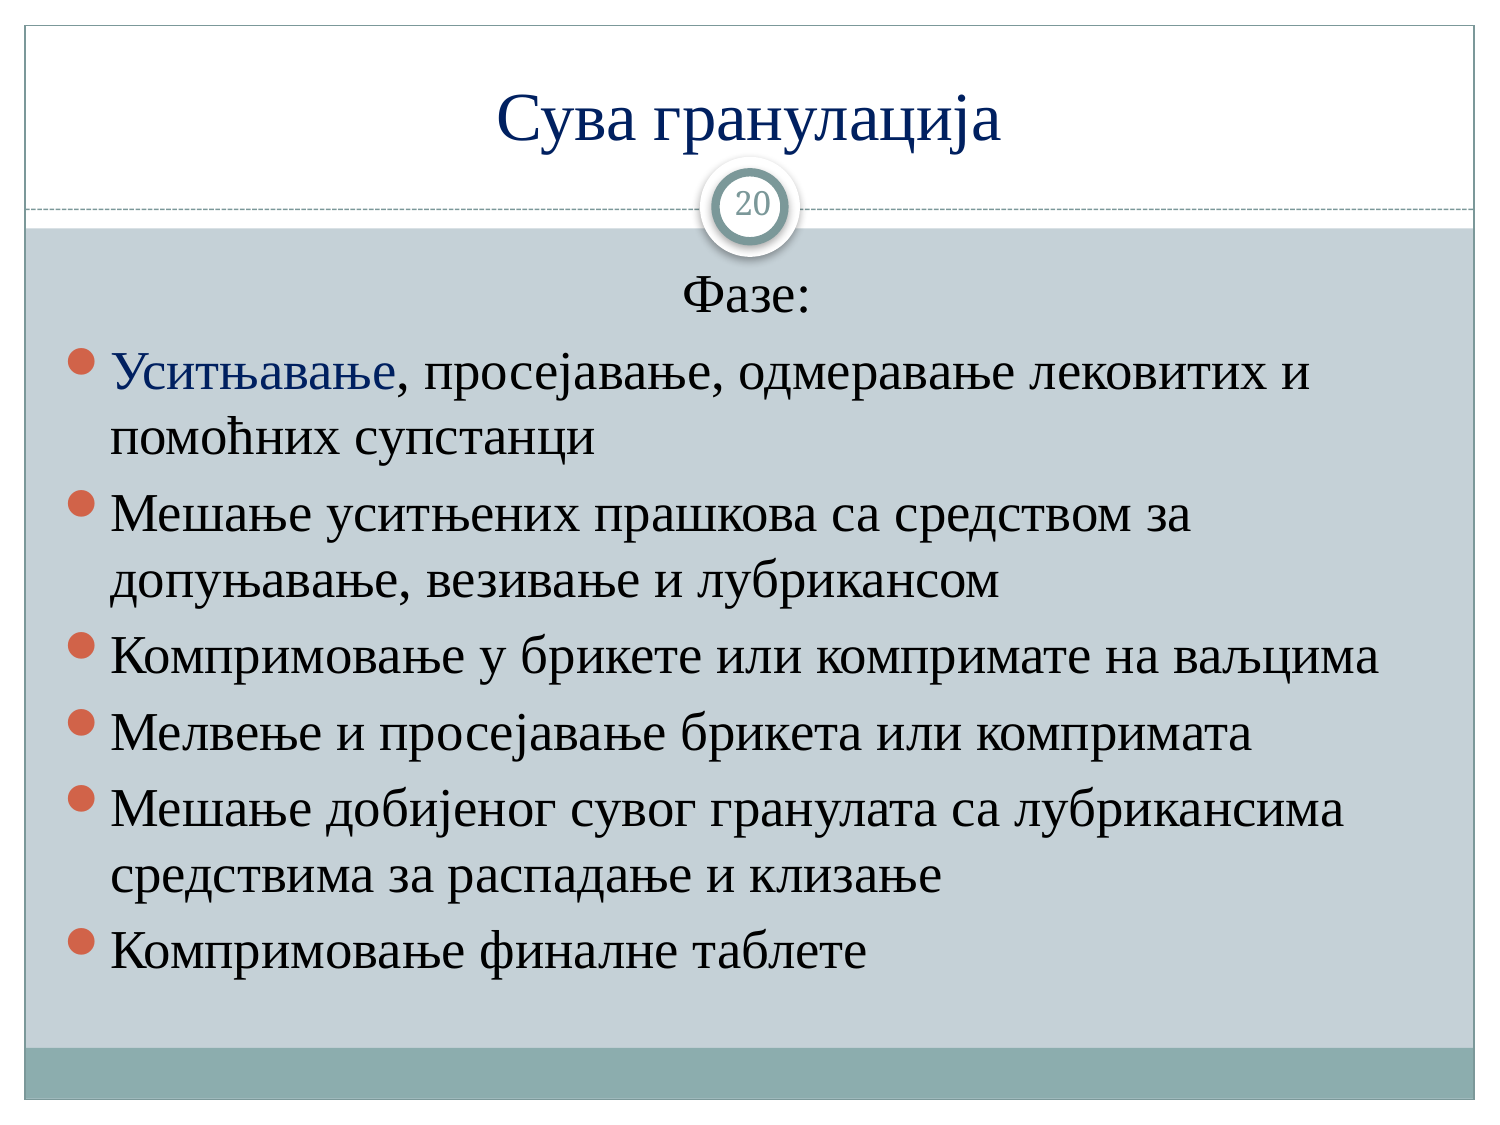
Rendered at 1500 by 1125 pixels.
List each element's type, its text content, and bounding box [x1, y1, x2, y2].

slide_number 20 [715, 168, 791, 241]
title Сува гранулација [49, 37, 1450, 162]
list Фазе: Уситњавање, просејавање, одмеравање лековитих и помоћних супстанци Мешање уситњених прашкова са средством за допуњавање, везивање и лубрикансом Компримовање у брикете или компримате на ваљцима Мелвење и просејавање брикета или компримата Мешање добијеног сувог гранулата са лубрикансима средствима за распадање и клизање Компримовање финалне таблете [49, 250, 1445, 1001]
